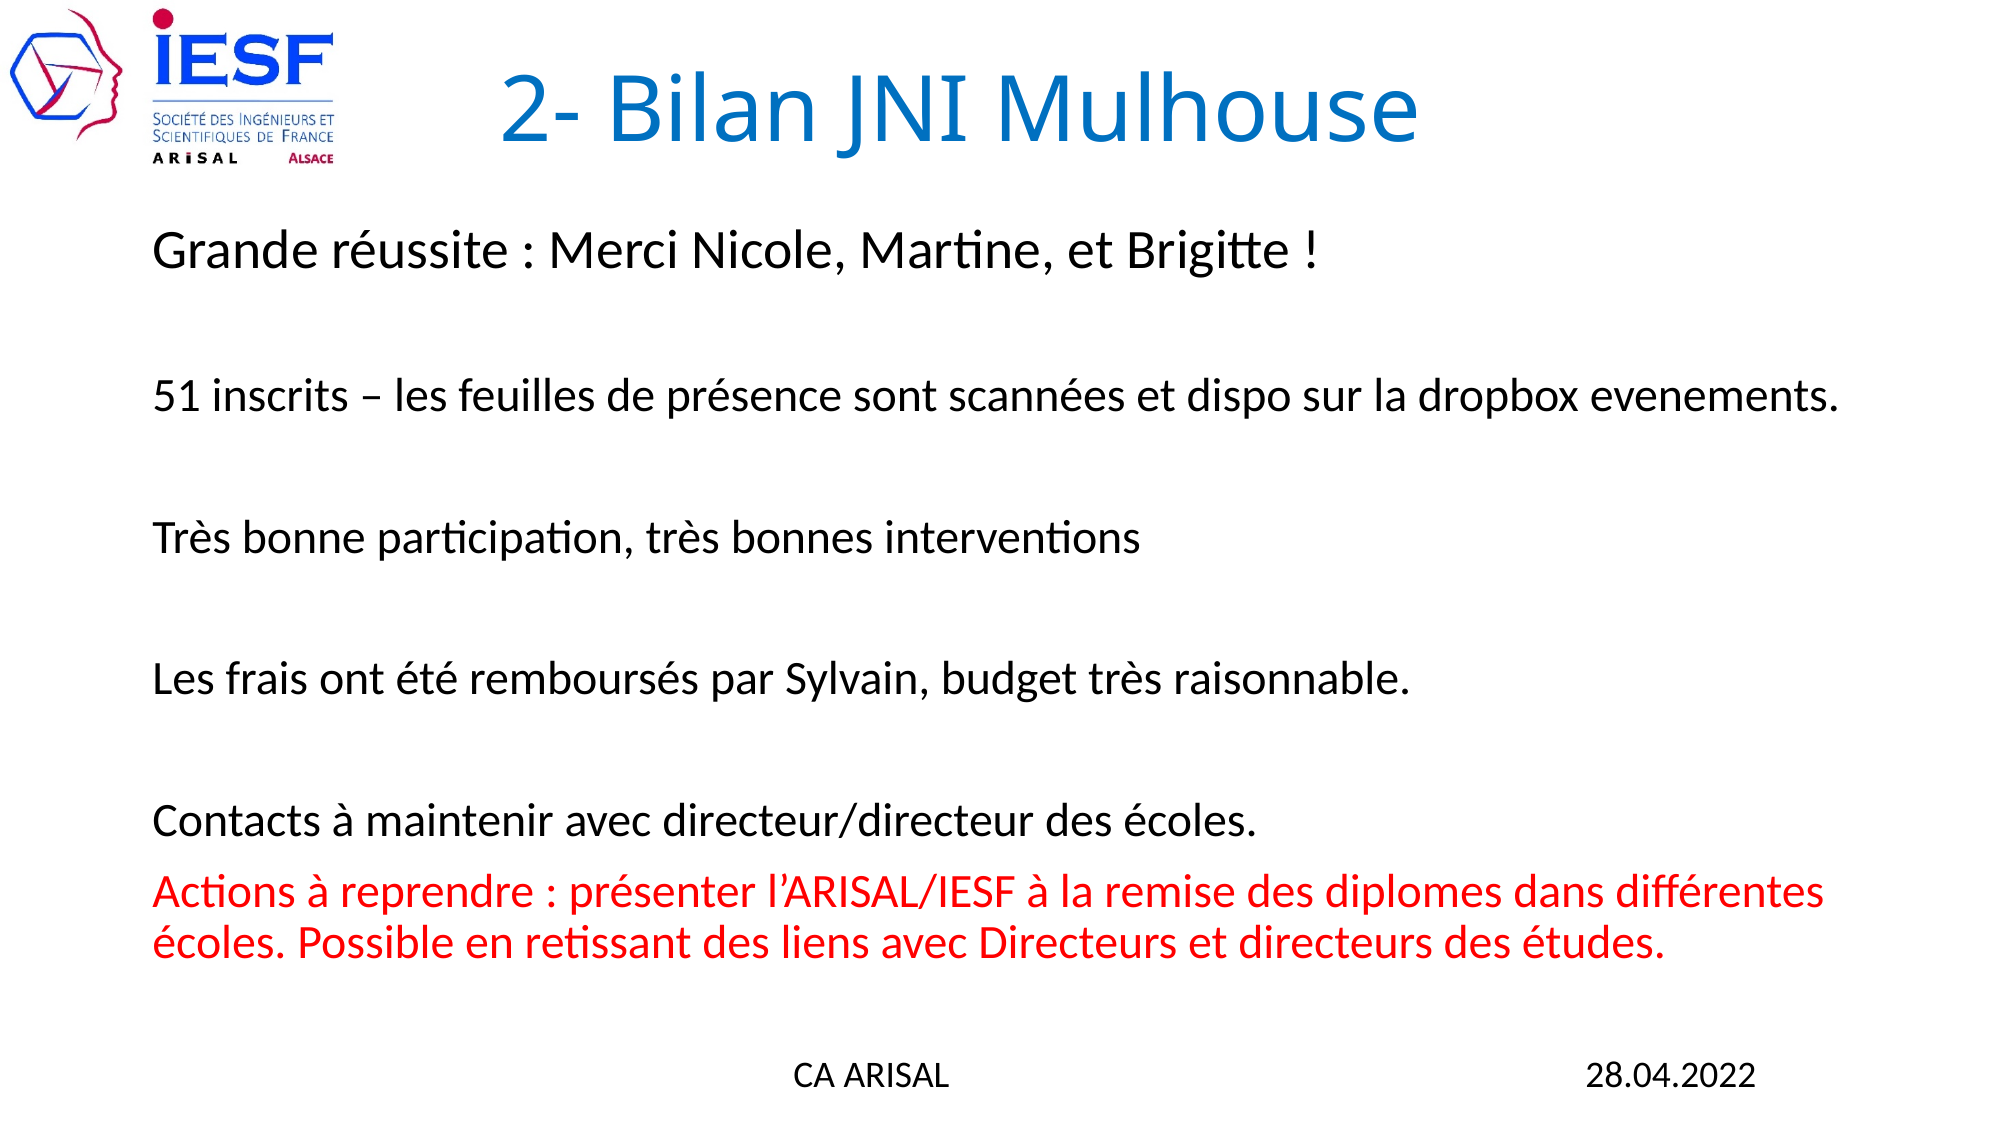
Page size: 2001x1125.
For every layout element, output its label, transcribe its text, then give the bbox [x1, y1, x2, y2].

text_box 2- Bilan JNI Mulhouse [484, 39, 1950, 185]
list Grande réussite : Merci Nicole, Martine, et Brigitte ! 51 inscrits – les feuilles de présence sont scannées et dispo sur la dropbox evenements. Très bonne participation, très bonnes interventions Les frais ont été remboursés par Sylvain, budget très raisonnable. Contacts à maintenir avec directeur/directeur des écoles. Actions à reprendre : présenter l’ARISAL/IESF à la remise des diplomes dans différentes écoles. Possible en retissant des liens avec Directeurs et directeurs des études. [137, 213, 1863, 995]
picture [0, 0, 343, 172]
